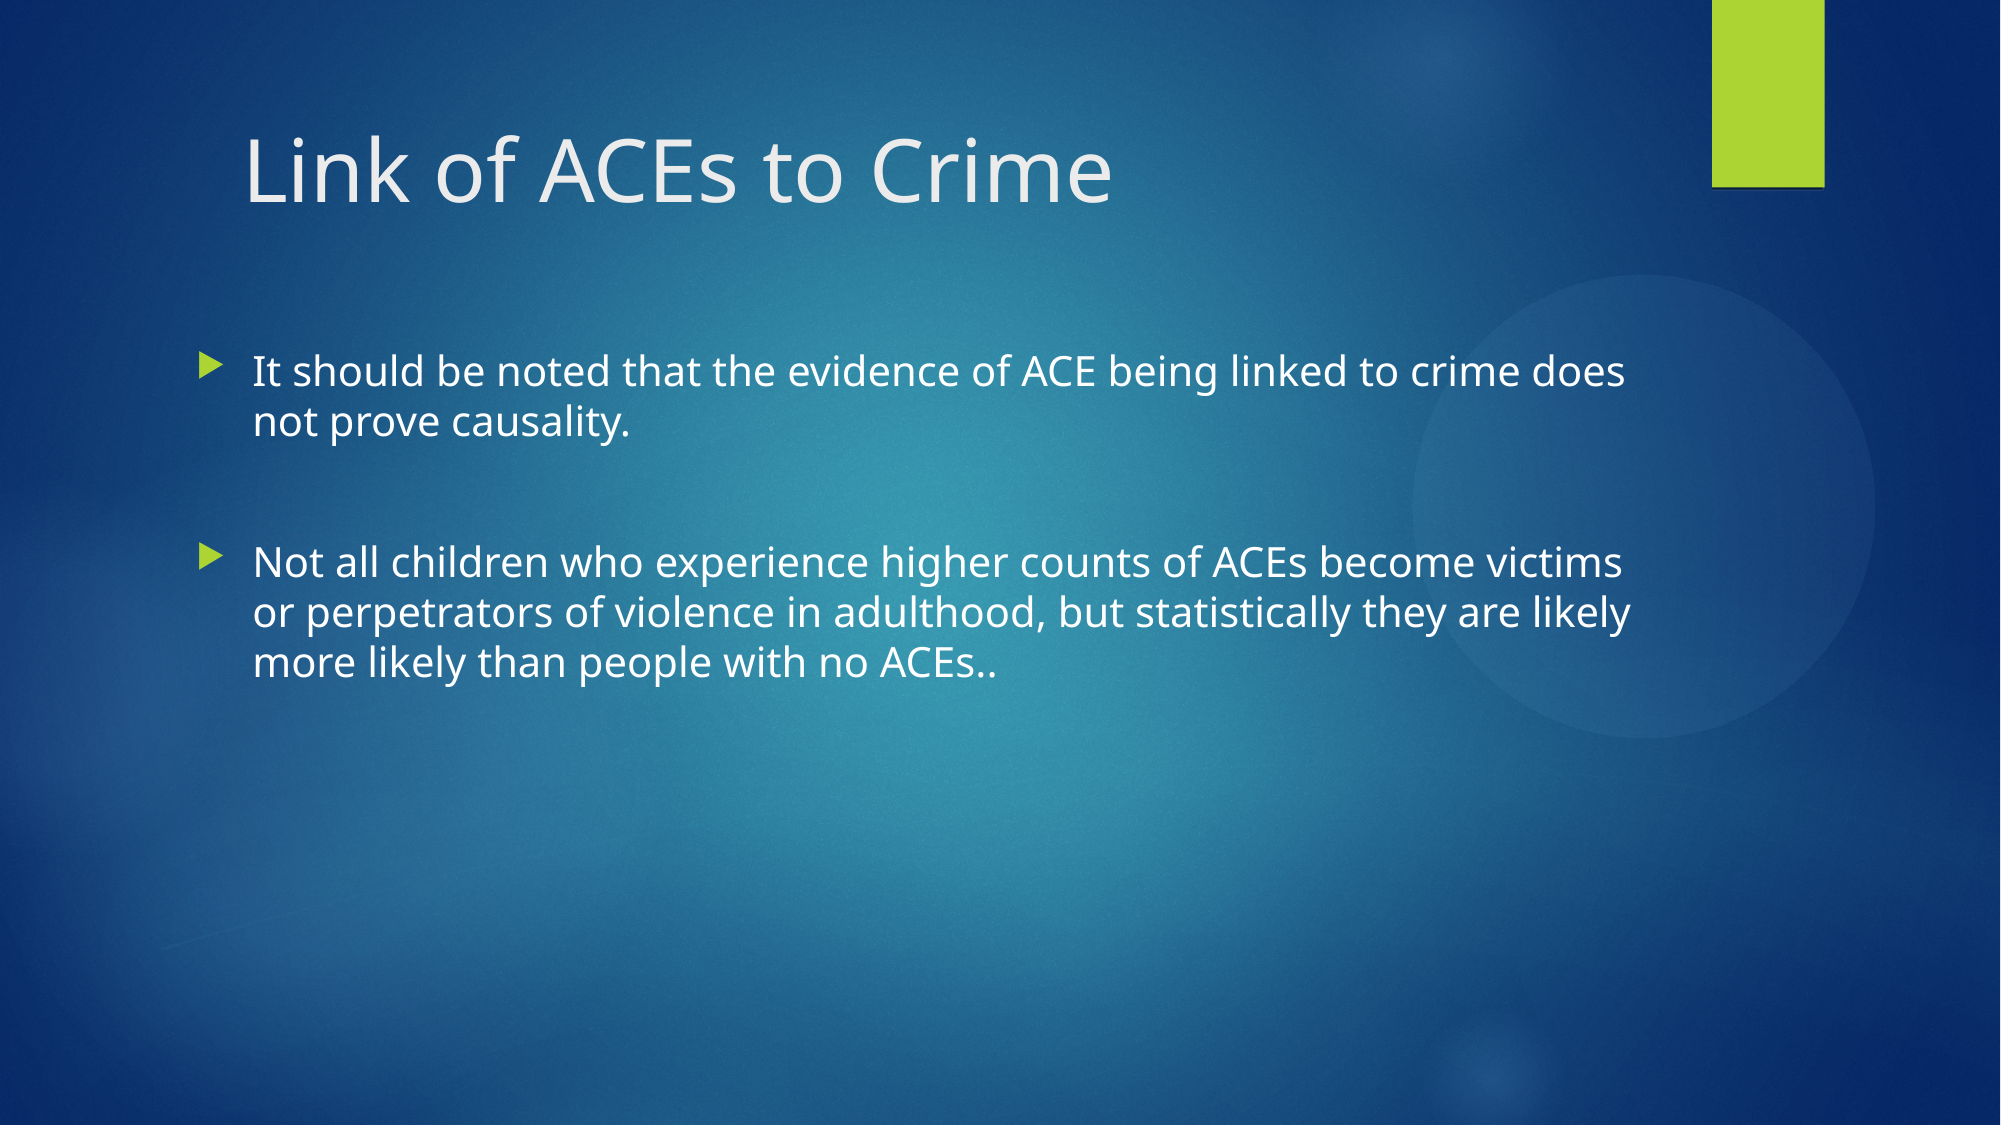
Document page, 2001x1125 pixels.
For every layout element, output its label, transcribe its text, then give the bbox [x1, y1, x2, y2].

list It should be noted that the evidence of ACE being linked to crime does not prove causality. Not all children who experience higher counts of ACEs become victims or perpetrators of violence in adulthood, but statistically they are likely more likely than people with no ACEs.. [181, 336, 1649, 1025]
picture [0, 0, 2001, 1125]
title Link of ACEs to Crime [227, 107, 1770, 337]
